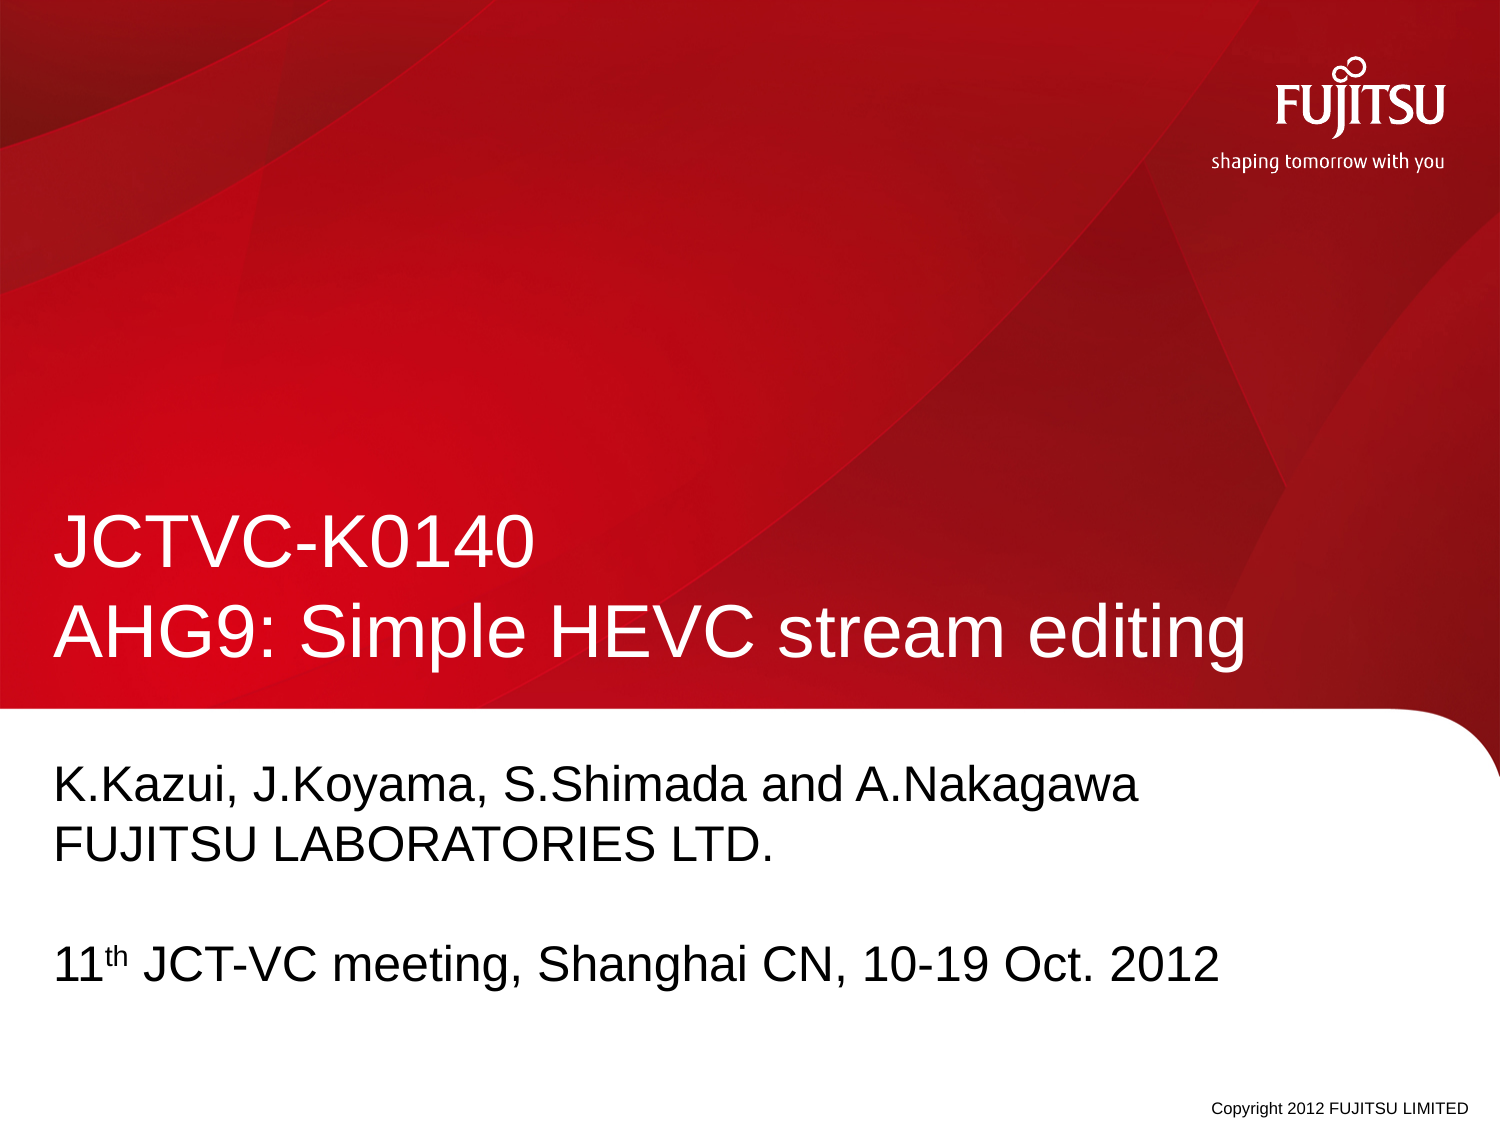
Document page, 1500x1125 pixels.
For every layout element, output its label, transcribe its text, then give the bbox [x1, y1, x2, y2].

subtitle K.Kazui, J.Koyama, S.Shimada and A.Nakagawa FUJITSU LABORATORIES LTD. 11th JCT-VC meeting, Shanghai CN, 10-19 Oct. 2012 [53, 751, 1353, 1044]
picture [0, 0, 1500, 797]
footer Copyright 2012 FUJITSU LIMITED [809, 1091, 1470, 1125]
title JCTVC-K0140 AHG9: Simple HEVC stream editing [53, 285, 1353, 673]
